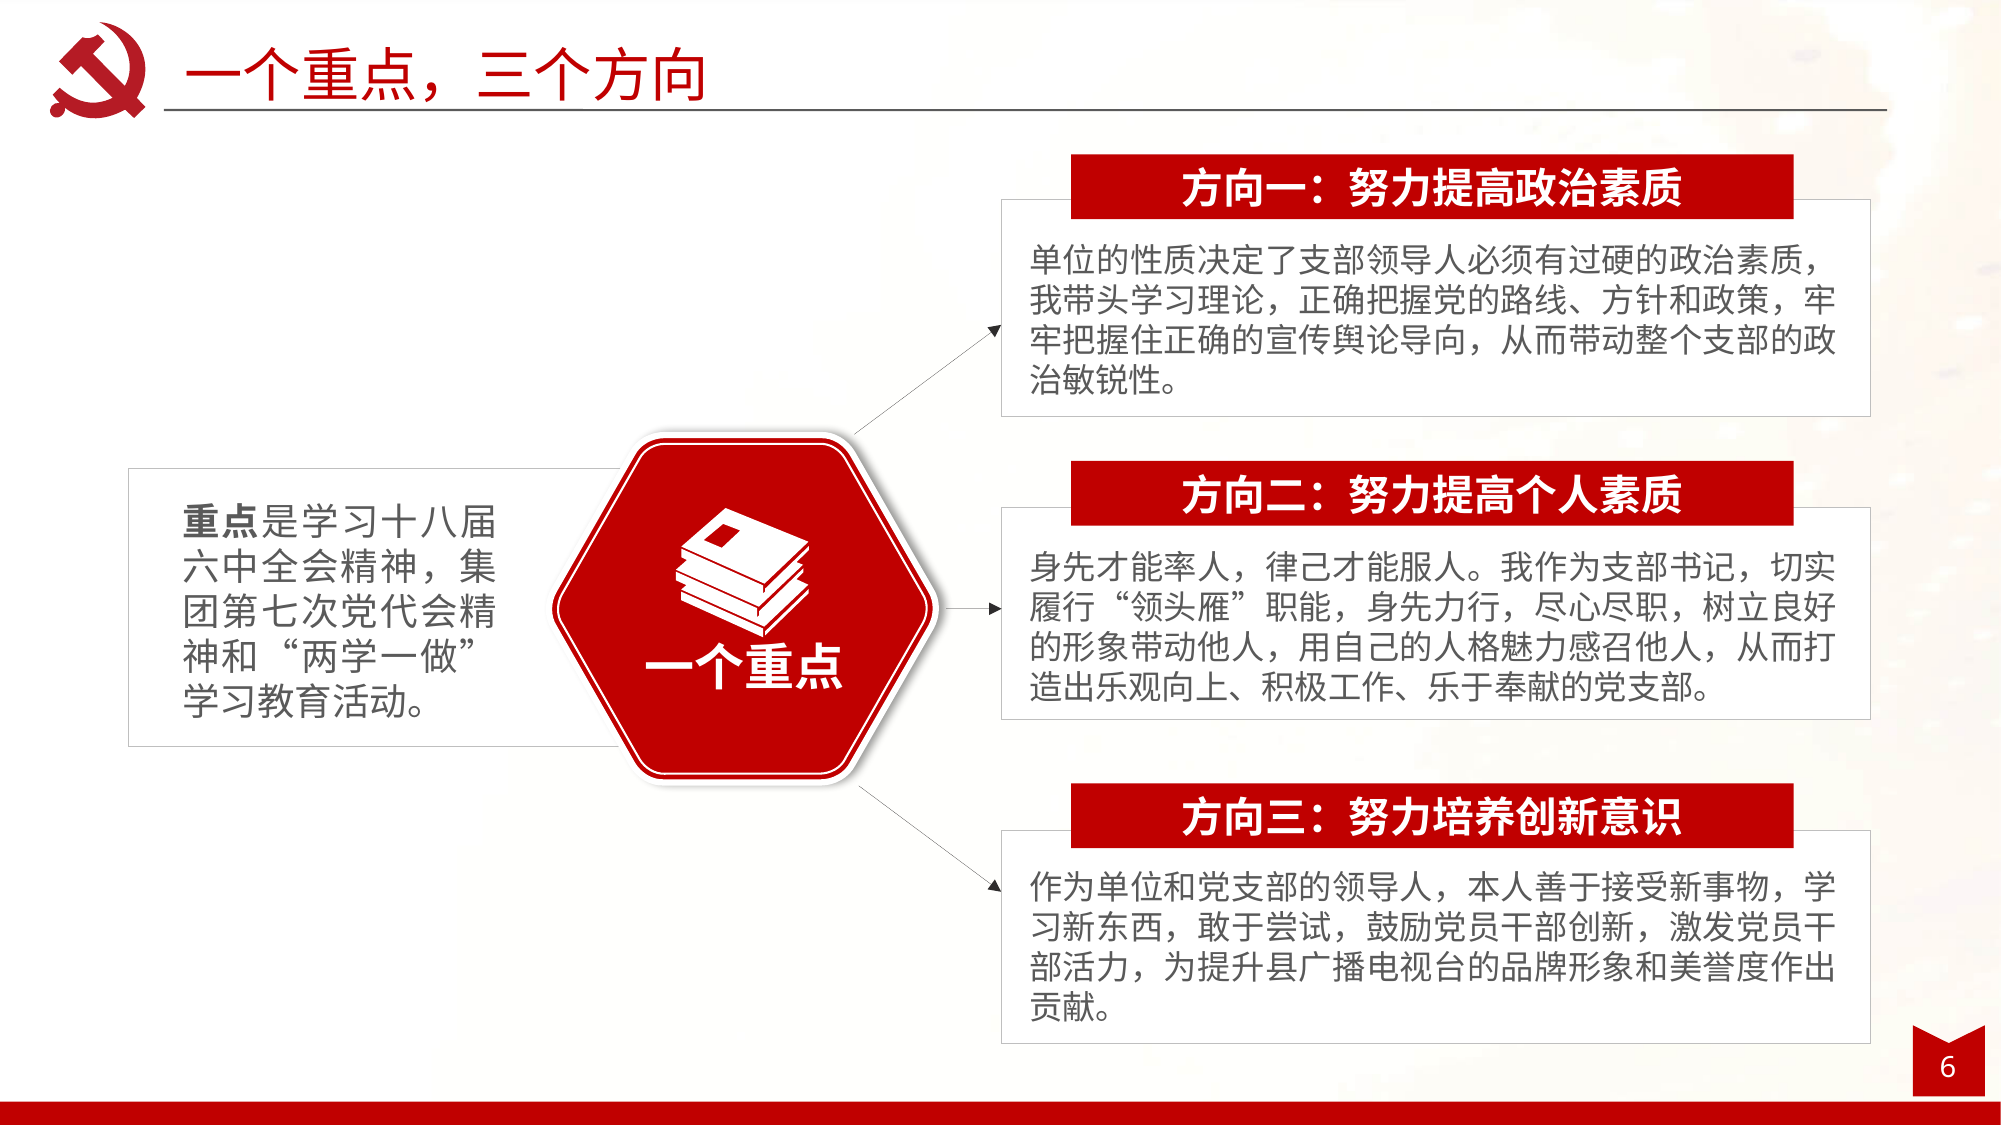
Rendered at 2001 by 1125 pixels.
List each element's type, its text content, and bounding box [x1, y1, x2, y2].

text_box [128, 468, 541, 747]
text_box [868, 793, 1001, 892]
text_box 一个重点，三个方向 [169, 29, 1573, 110]
text_box 身先才能率人，律己才能服人。我作为支部书记，切实履行“领头雁”职能，身先力行，尽心尽职，树立良好的形象带动他人，用自己的人格魅力感召他人，从而打造出乐观向上、积极工作、乐于奉献的党支部。 [1014, 538, 1854, 714]
picture [0, 0, 2001, 1101]
text_box [1001, 507, 1871, 720]
text_box [946, 602, 1002, 616]
text_box 单位的性质决定了支部领导人必须有过硬的政治素质，我带头学习理论，正确把握党的路线、方针和政策，牢牢把握住正确的宣传舆论导向，从而带动整个支部的政治敏锐性。 [1014, 232, 1854, 407]
text_box 作为单位和党支部的领导人，本人善于接受新事物，学习新东西，敢于尝试，鼓励党员干部创新，激发党员干部活力，为提升县广播电视台的品牌形象和美誉度作出贡献。 [1014, 858, 1854, 1034]
text_box [49, 22, 146, 119]
text_box [1001, 199, 1871, 417]
text_box 方向一：努力提高政治素质 [1071, 154, 1794, 220]
text_box [1001, 830, 1871, 1044]
text_box 方向三：努力培养创新意识 [1071, 783, 1794, 849]
text_box [857, 324, 1002, 432]
text_box 重点是学习十八届六中全会精神，集团第七次党代会精神和“两学一做”学习教育活动。 [167, 490, 513, 731]
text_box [546, 434, 938, 784]
text_box 方向二：努力提高个人素质 [1071, 460, 1794, 526]
text_box 一个重点，三个方向 [169, 111, 1573, 116]
